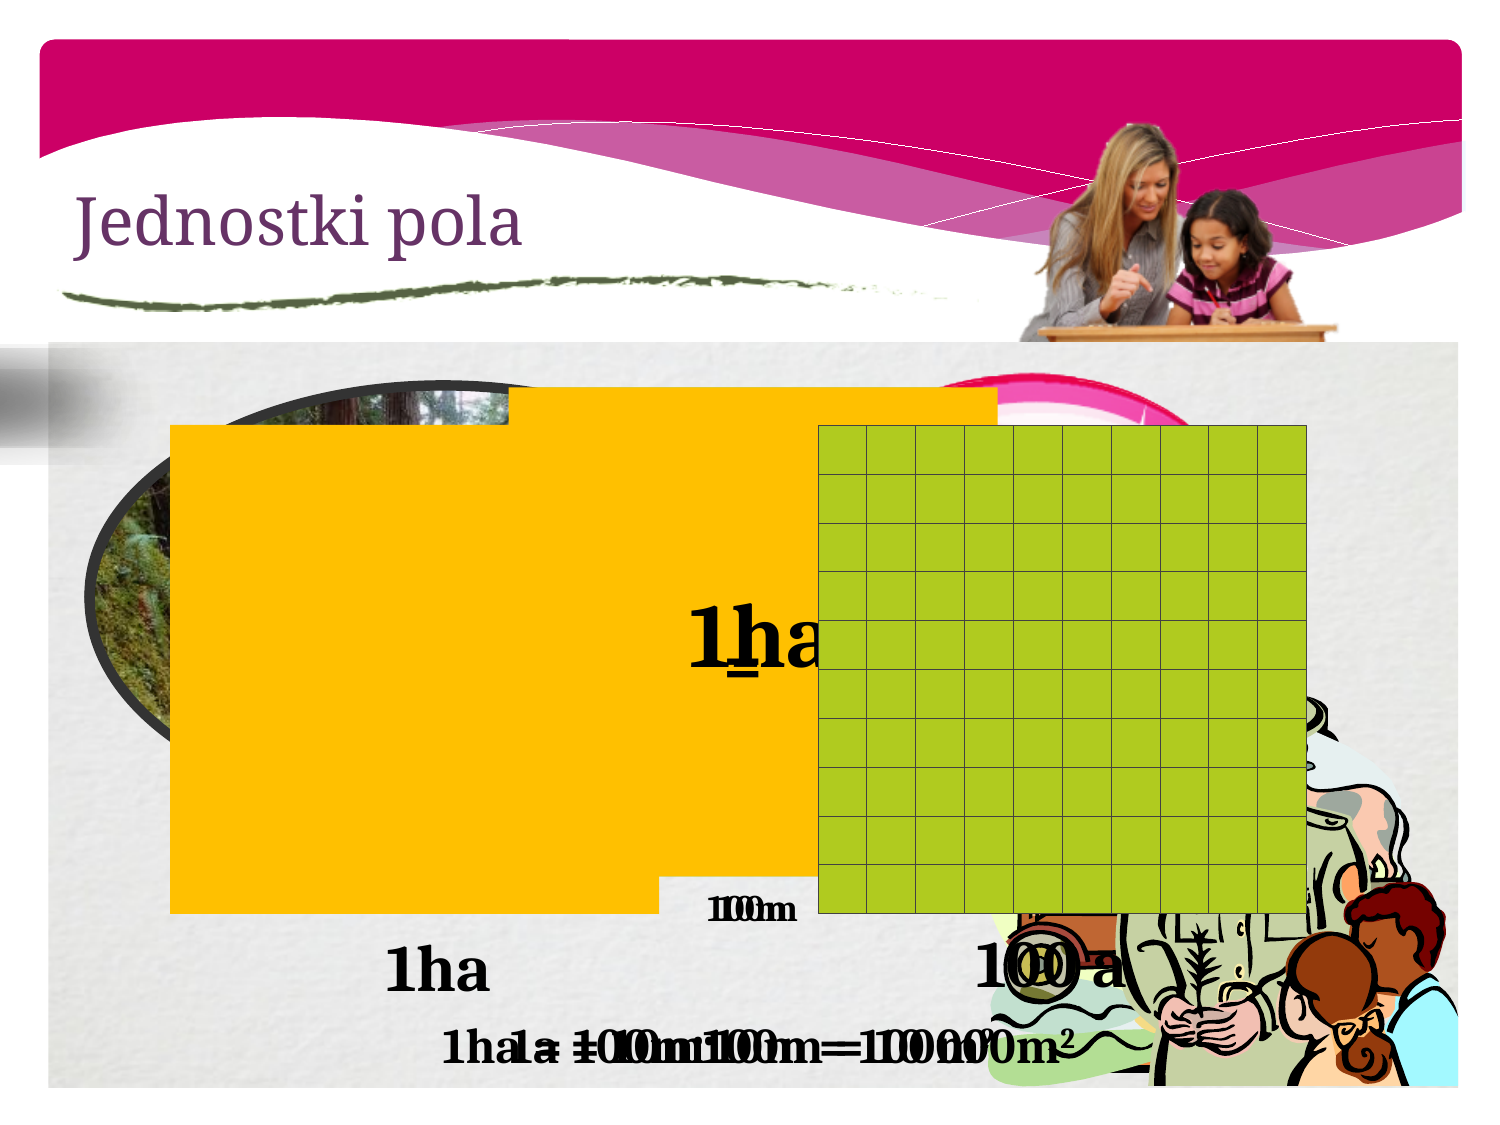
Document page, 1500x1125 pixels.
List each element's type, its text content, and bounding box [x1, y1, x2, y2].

picture [55, 274, 980, 313]
picture [48, 119, 1459, 1125]
text_box Jednostki pola [59, 171, 818, 272]
